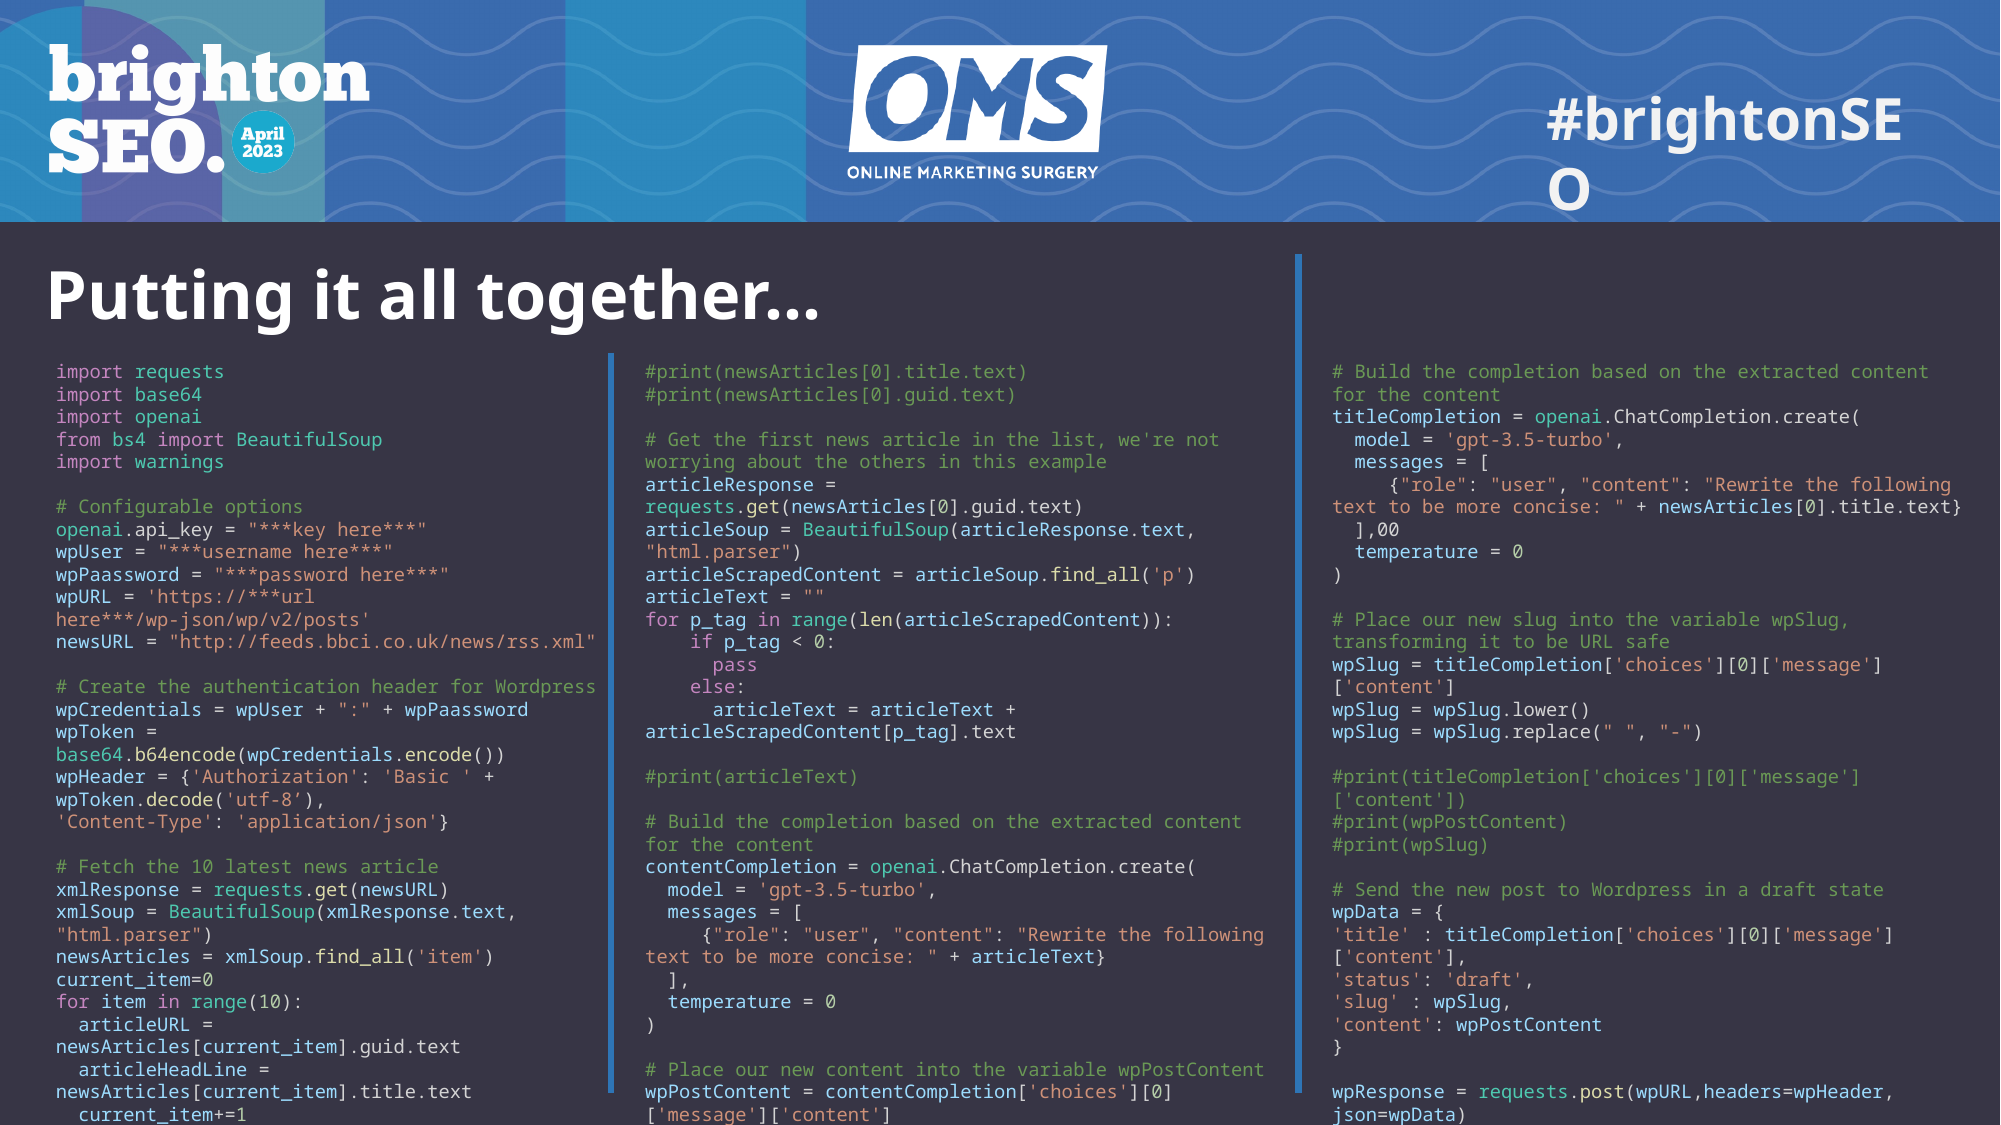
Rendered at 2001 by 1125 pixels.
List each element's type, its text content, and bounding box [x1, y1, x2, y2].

text_box # Build the completion based on the extracted content for the content titleCompletion = openai.ChatCompletion.create( model = 'gpt-3.5-turbo', messages = [ {"role": "user", "content": "Rewrite the following text to be more concise: " + newsArticles[0].title.text} ],00 temperature = 0 ) # Place our new slug into the variable wpSlug, transforming it to be URL safe wpSlug = titleCompletion['choices'][0]['message']['content'] wpSlug = wpSlug.lower() wpSlug = wpSlug.replace(" ", "-") #print(titleCompletion['choices'][0]['message']['content']) #print(wpPostContent) #print(wpSlug) # Send the new post to Wordpress in a draft state wpData = { 'title' : titleCompletion['choices'][0]['message']['content'], 'status': 'draft', 'slug' : wpSlug, 'content': wpPostContent } wpResponse = requests.post(wpURL,headers=wpHeader, json=wpData) print(wpResponse) [1317, 352, 1986, 1125]
text_box Putting it all together… [30, 222, 1938, 377]
text_box import requests import base64 import openai from bs4 import BeautifulSoup import warnings # Configurable options openai.api_key = "***key here***" wpUser = "***username here***" wpPaassword = "***password here***" wpURL = 'https://***url here***/wp-json/wp/v2/posts' newsURL = "http://feeds.bbci.co.uk/news/rss.xml" # Create the authentication header for Wordpress wpCredentials = wpUser + ":" + wpPaassword wpToken = base64.b64encode(wpCredentials.encode()) wpHeader = {'Authorization': 'Basic ' + wpToken.decode('utf-8’), 'Content-Type': 'application/json'} # Fetch the 10 latest news article xmlResponse = requests.get(newsURL) xmlSoup = BeautifulSoup(xmlResponse.text, "html.parser") newsArticles = xmlSoup.find_all('item') current_item=0 for item in range(10): articleURL = newsArticles[current_item].guid.text articleHeadLine = newsArticles[current_item].title.text current_item+=1 [41, 377, 612, 1125]
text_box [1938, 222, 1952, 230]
text_box #print(newsArticles[0].title.text) #print(newsArticles[0].guid.text) # Get the first news article in the list, we're not worrying about the others in this example articleResponse = requests.get(newsArticles[0].guid.text) articleSoup = BeautifulSoup(articleResponse.text, "html.parser") articleScrapedContent = articleSoup.find_all('p') articleText = "" for p_tag in range(len(articleScrapedContent)): if p_tag < 0: pass else: articleText = articleText + articleScrapedContent[p_tag].text #print(articleText) # Build the completion based on the extracted content for the content contentCompletion = openai.ChatCompletion.create( model = 'gpt-3.5-turbo', messages = [ {"role": "user", "content": "Rewrite the following text to be more concise: " + articleText} ], temperature = 0 ) # Place our new content into the variable wpPostContent wpPostContent = contentCompletion['choices'][0]['message']['content'] [630, 377, 1290, 1125]
picture [0, 0, 2000, 222]
